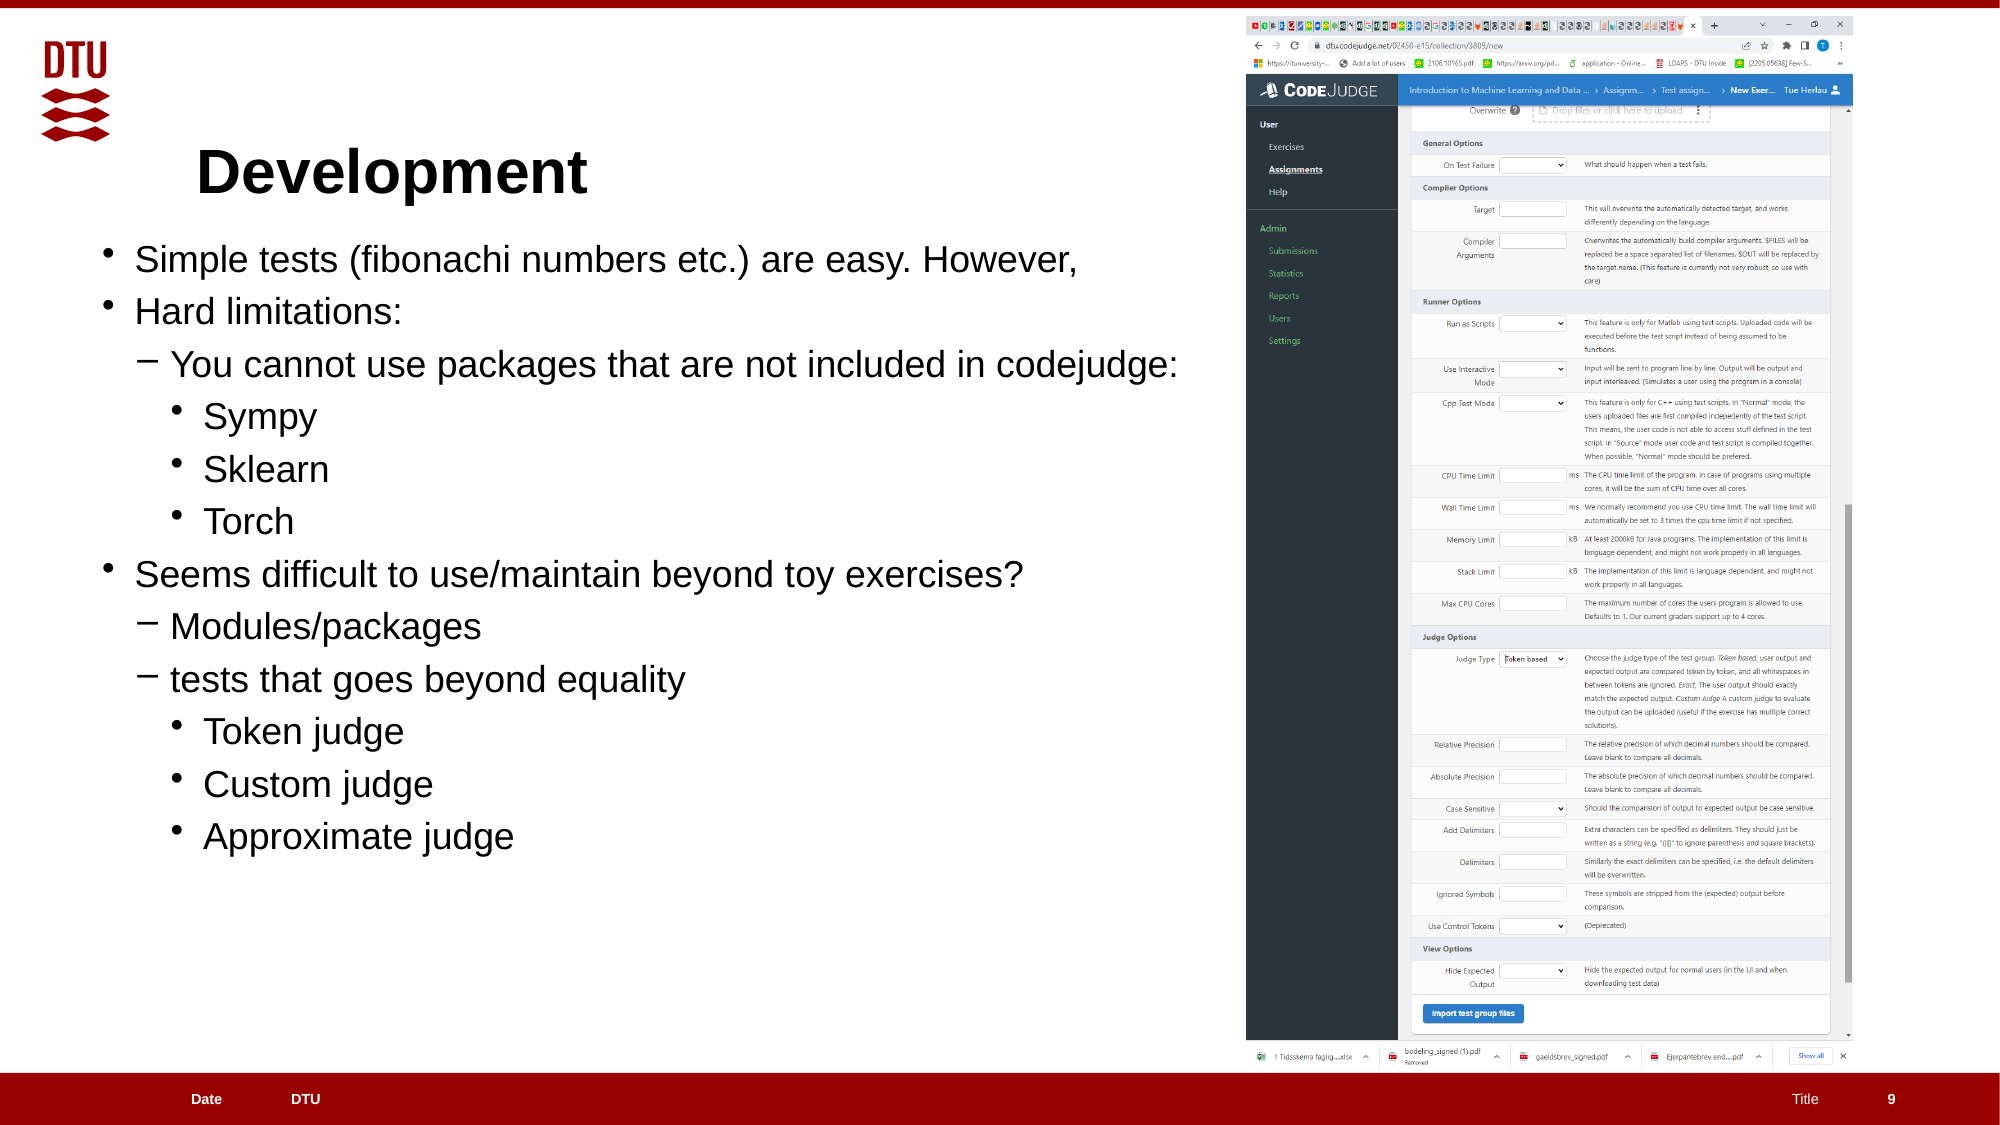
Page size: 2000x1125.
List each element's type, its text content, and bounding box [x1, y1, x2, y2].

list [1245, 15, 1853, 1072]
slide_number 9 [1887, 1073, 1959, 1125]
title Development [196, 46, 1240, 207]
list Simple tests (fibonachi numbers etc.) are easy. However, Hard limitations: You cannot use packages that are not included in codejudge: Sympy Sklearn Torch Seems difficult to use/maintain beyond toy exercises? Modules/packages tests that goes beyond equality Token judge Custom judge Approximate judge [102, 235, 1240, 980]
